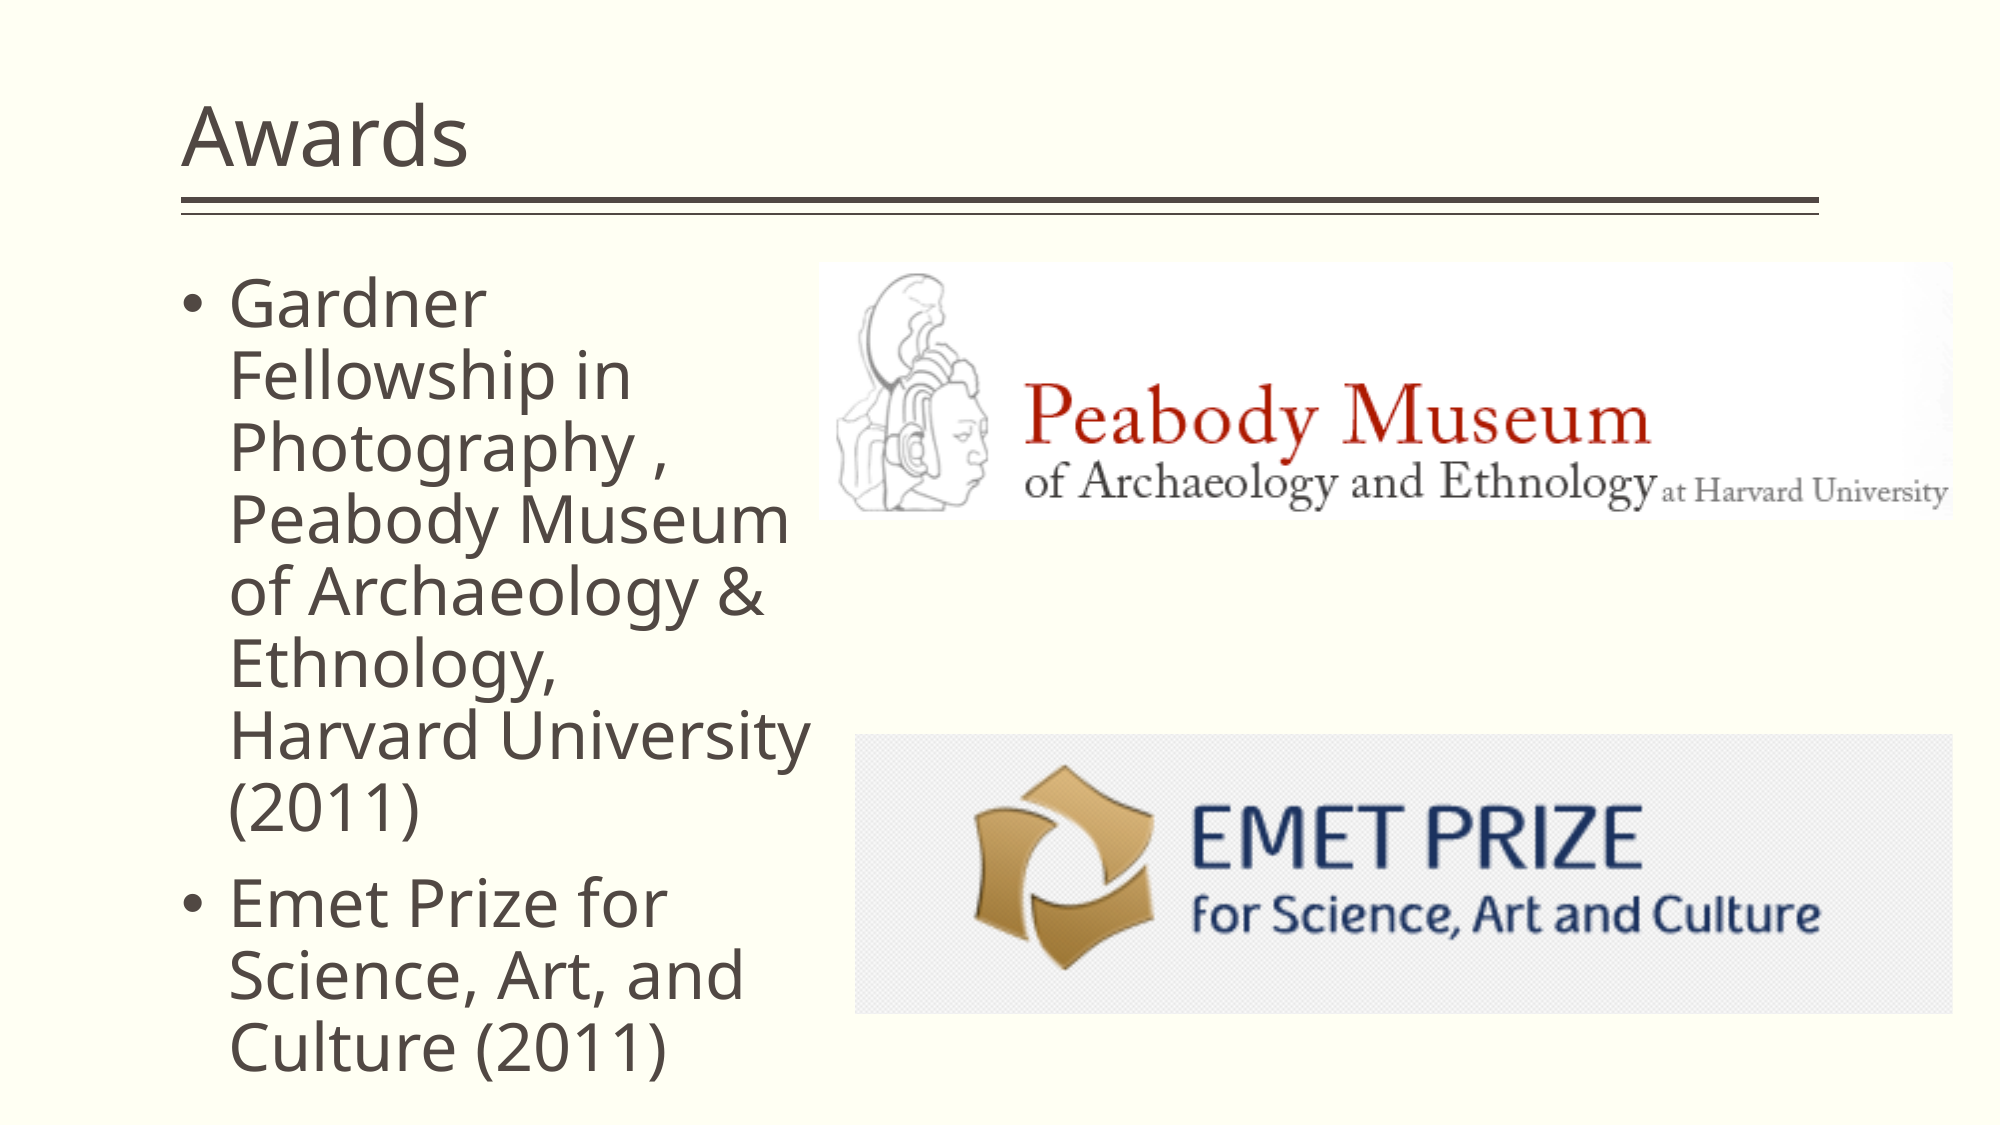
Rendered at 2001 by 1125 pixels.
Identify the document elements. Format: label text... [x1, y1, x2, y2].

picture [855, 734, 1953, 1014]
picture [819, 262, 1953, 520]
title Awards [181, 12, 1819, 193]
list Gardner Fellowship in Photography , Peabody Museum of Archaeology & Ethnology, Harvard University (2011) Emet Prize for Science, Art, and Culture (2011) [181, 262, 820, 1068]
